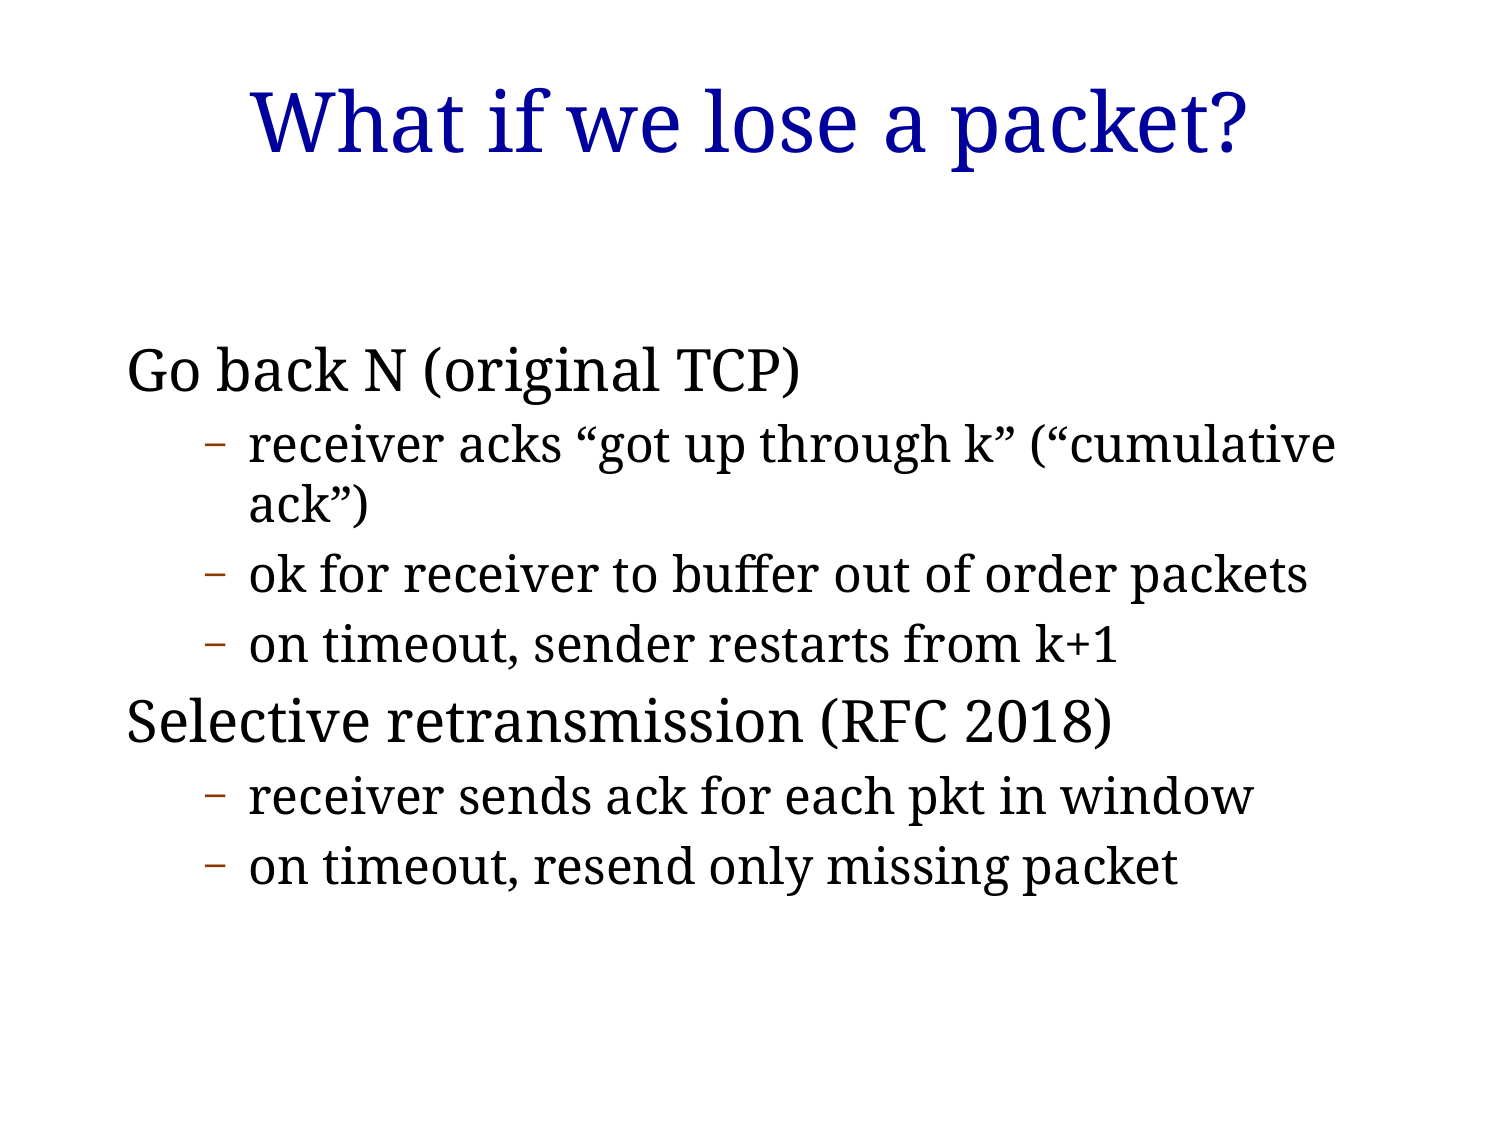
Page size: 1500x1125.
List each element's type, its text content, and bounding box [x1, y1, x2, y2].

list Go back N (original TCP) receiver acks “got up through k” (“cumulative ack”) ok for receiver to buffer out of order packets on timeout, sender restarts from k+1 Selective retransmission (RFC 2018) receiver sends ack for each pkt in window on timeout, resend only missing packet [111, 325, 1400, 1001]
title What if we lose a packet? [74, 47, 1426, 191]
